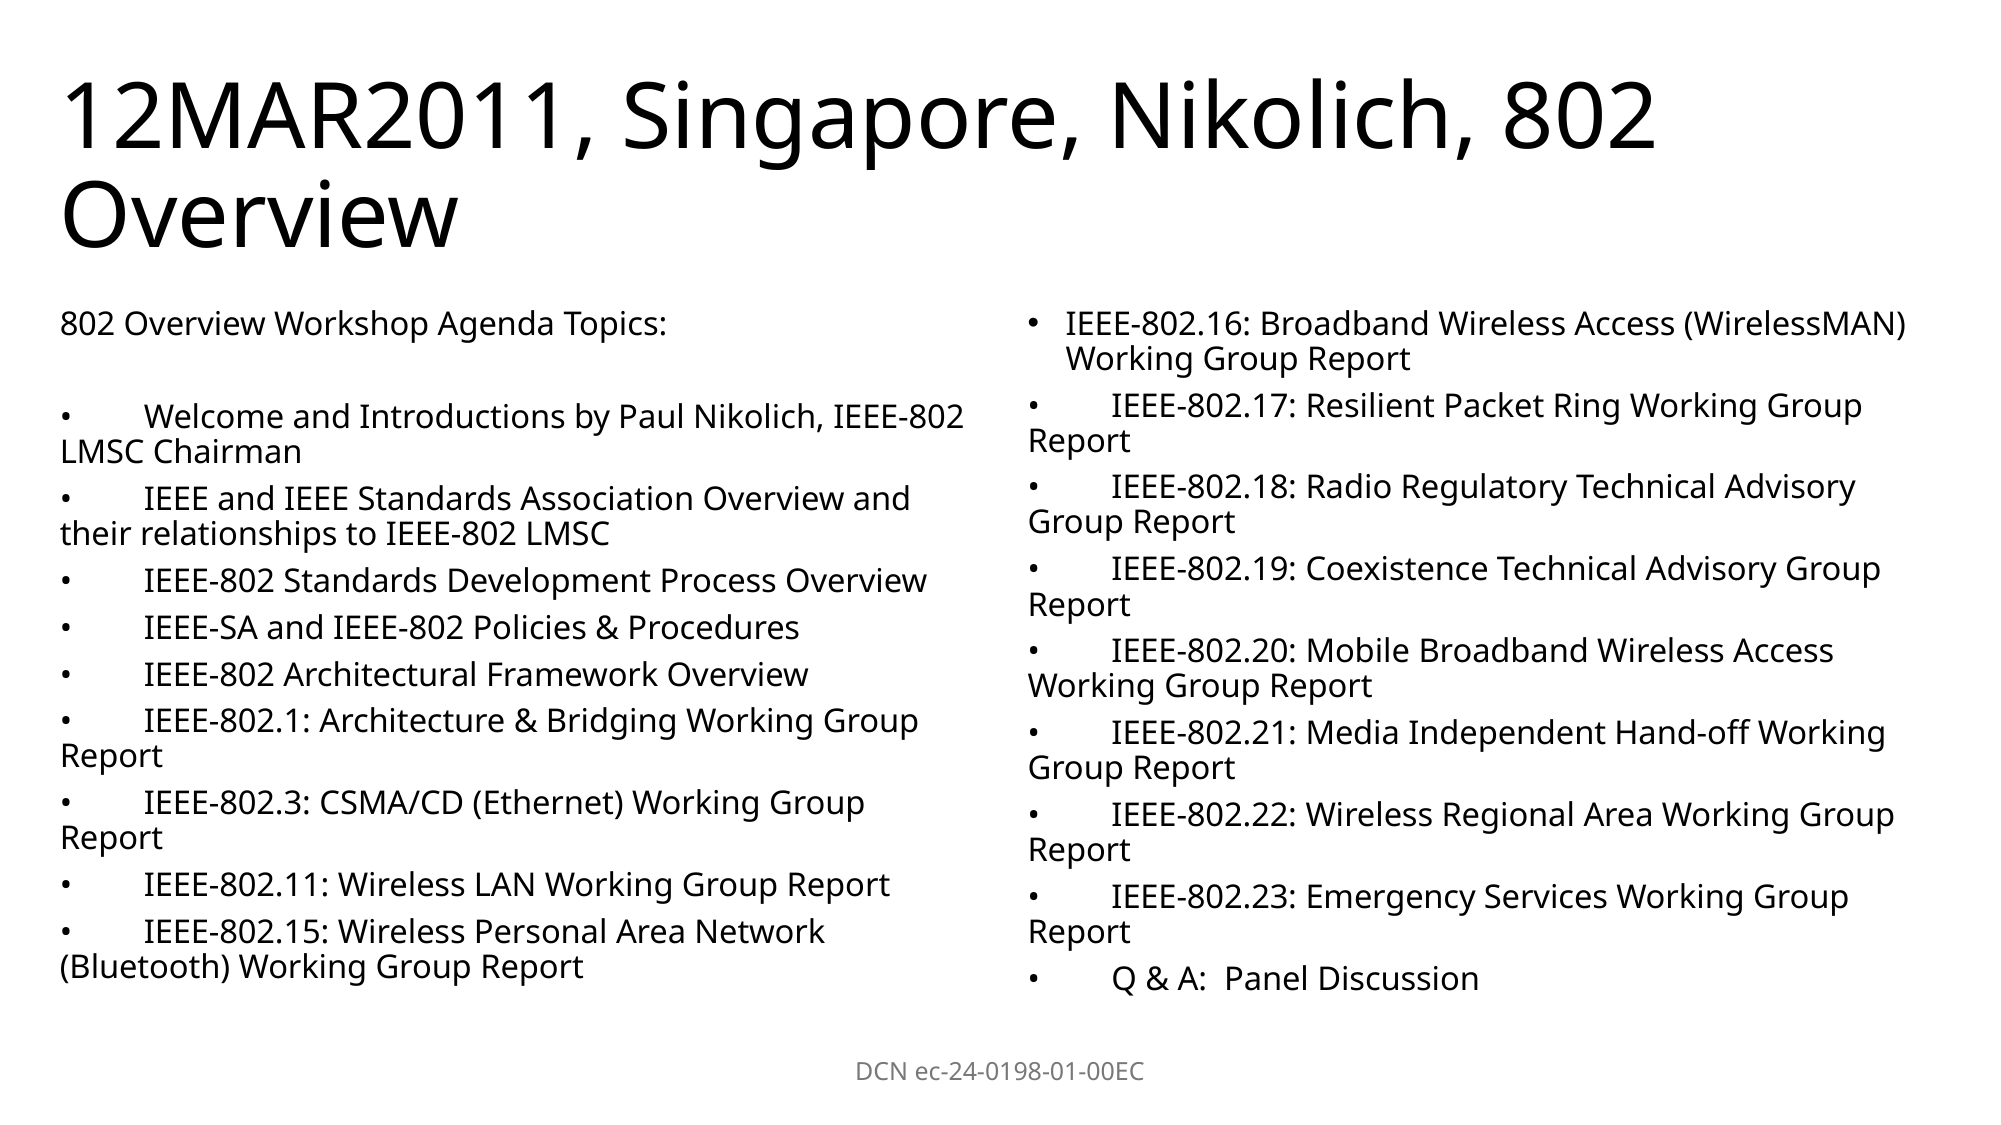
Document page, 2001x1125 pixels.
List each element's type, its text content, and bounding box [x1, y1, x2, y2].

footer DCN ec-24-0198-01-00EC [662, 1042, 1338, 1103]
title 12MAR2011, Singapore, Nikolich, 802 Overview [44, 59, 1863, 278]
list IEEE-802.16: Broadband Wireless Access (WirelessMAN) Working Group Report • IEEE-802.17: Resilient Packet Ring Working Group Report • IEEE-802.18: Radio Regulatory Technical Advisory Group Report • IEEE-802.19: Coexistence Technical Advisory Group Report • IEEE-802.20: Mobile Broadband Wireless Access Working Group Report • IEEE-802.21: Media Independent Hand-off Working Group Report • IEEE-802.22: Wireless Regional Area Working Group Report • IEEE-802.23: Emergency Services Working Group Report • Q & A: Panel Discussion [1012, 299, 1943, 1014]
list 802 Overview Workshop Agenda Topics: • Welcome and Introductions by Paul Nikolich, IEEE-802 LMSC Chairman • IEEE and IEEE Standards Association Overview and their relationships to IEEE-802 LMSC • IEEE-802 Standards Development Process Overview • IEEE-SA and IEEE-802 Policies & Procedures • IEEE-802 Architectural Framework Overview • IEEE-802.1: Architecture & Bridging Working Group Report • IEEE-802.3: CSMA/CD (Ethernet) Working Group Report • IEEE-802.11: Wireless LAN Working Group Report • IEEE-802.15: Wireless Personal Area Network (Bluetooth) Working Group Report [44, 299, 988, 1014]
